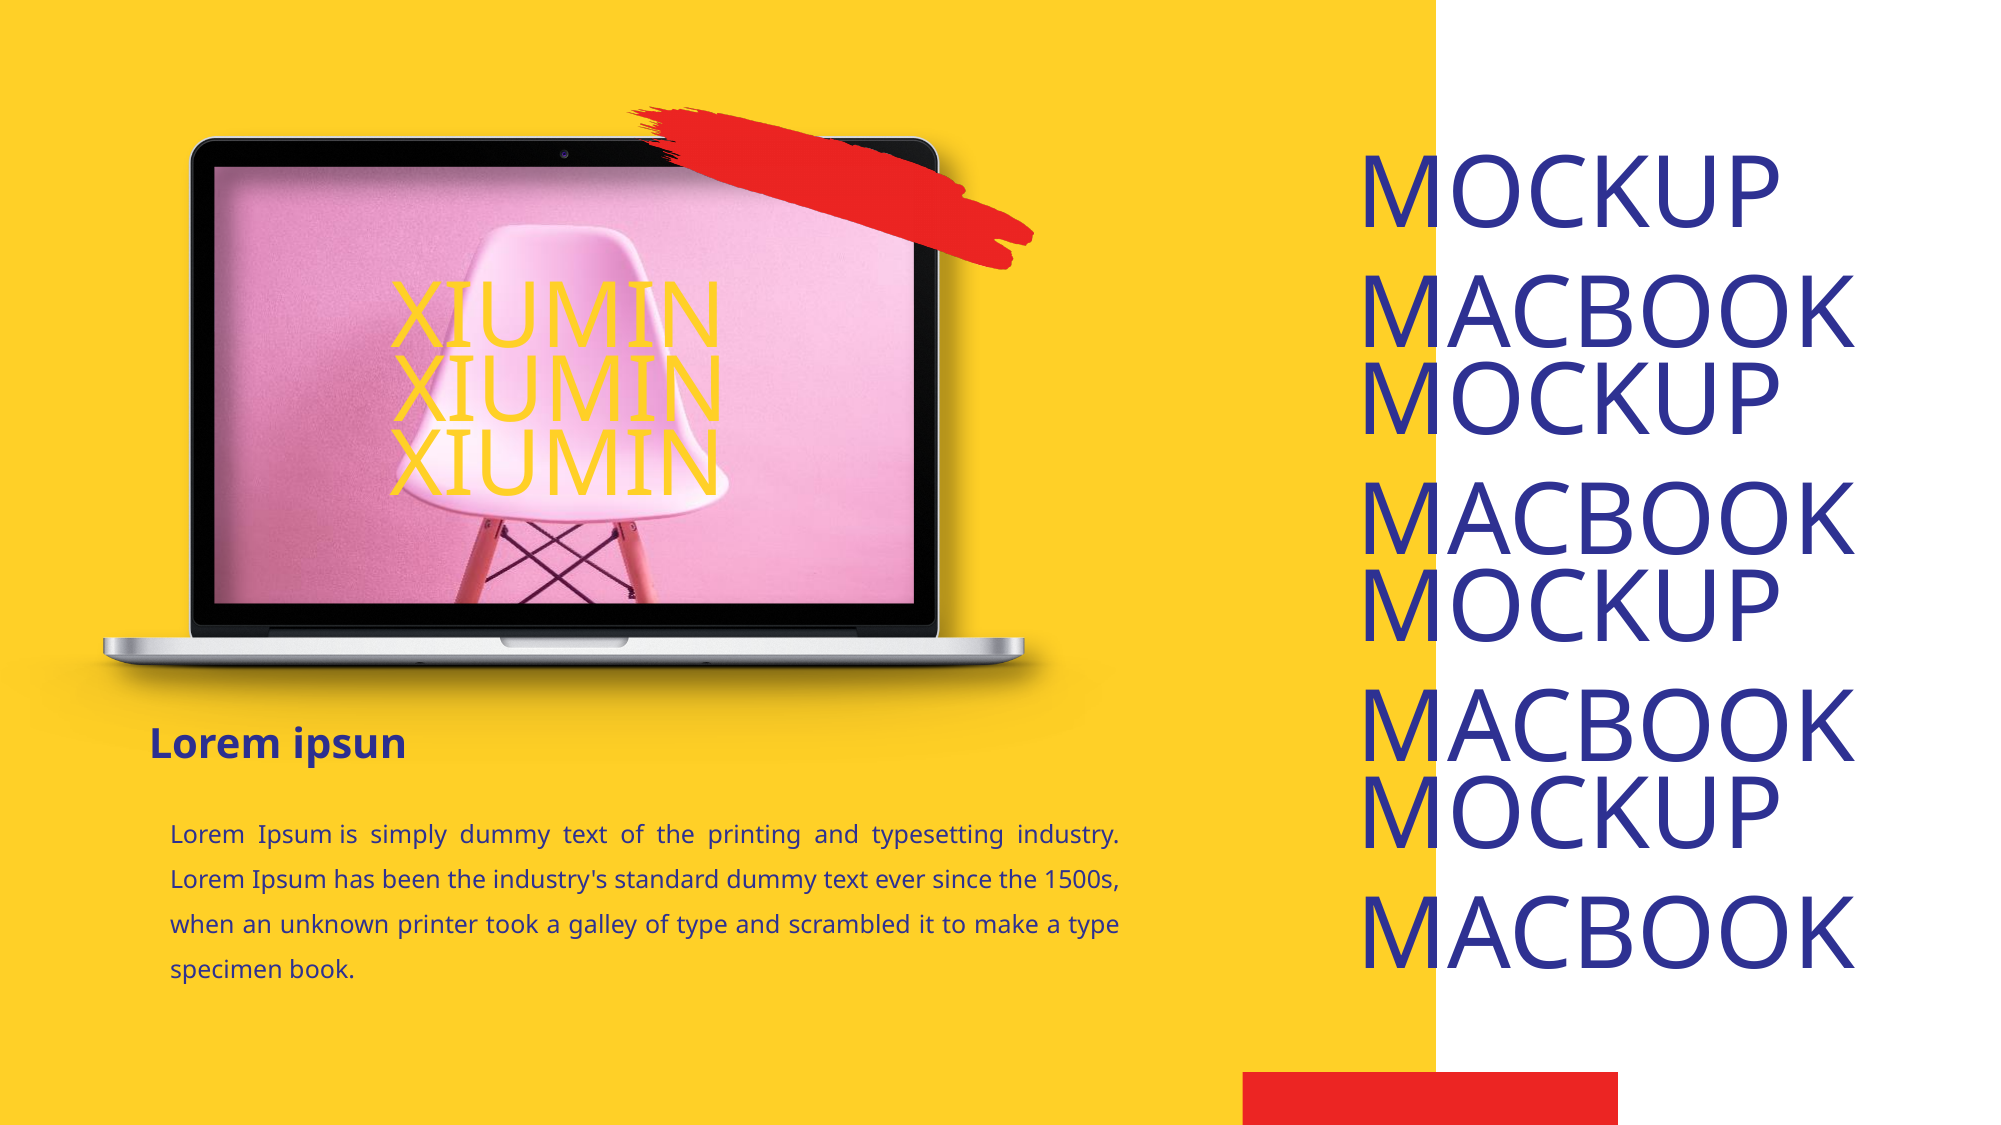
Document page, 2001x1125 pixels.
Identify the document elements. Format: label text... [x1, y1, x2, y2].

text_box MOCKUP MACBOOK [1342, 534, 1871, 741]
text_box MOCKUP MACBOOK [1342, 326, 1871, 534]
text_box [1241, 1071, 1619, 1125]
text_box Lorem Ipsum is simply dummy text of the printing and typesetting industry. Lorem Ipsum has been the industry's standard dummy text ever since the 1500s, when an unknown printer took a galley of type and scrambled it to make a type specimen book. [155, 796, 1136, 991]
text_box MOCKUP MACBOOK [1342, 119, 1871, 326]
text_box MOCKUP MACBOOK [1342, 741, 1871, 996]
picture [0, 82, 1117, 761]
text_box [0, 0, 1437, 1125]
